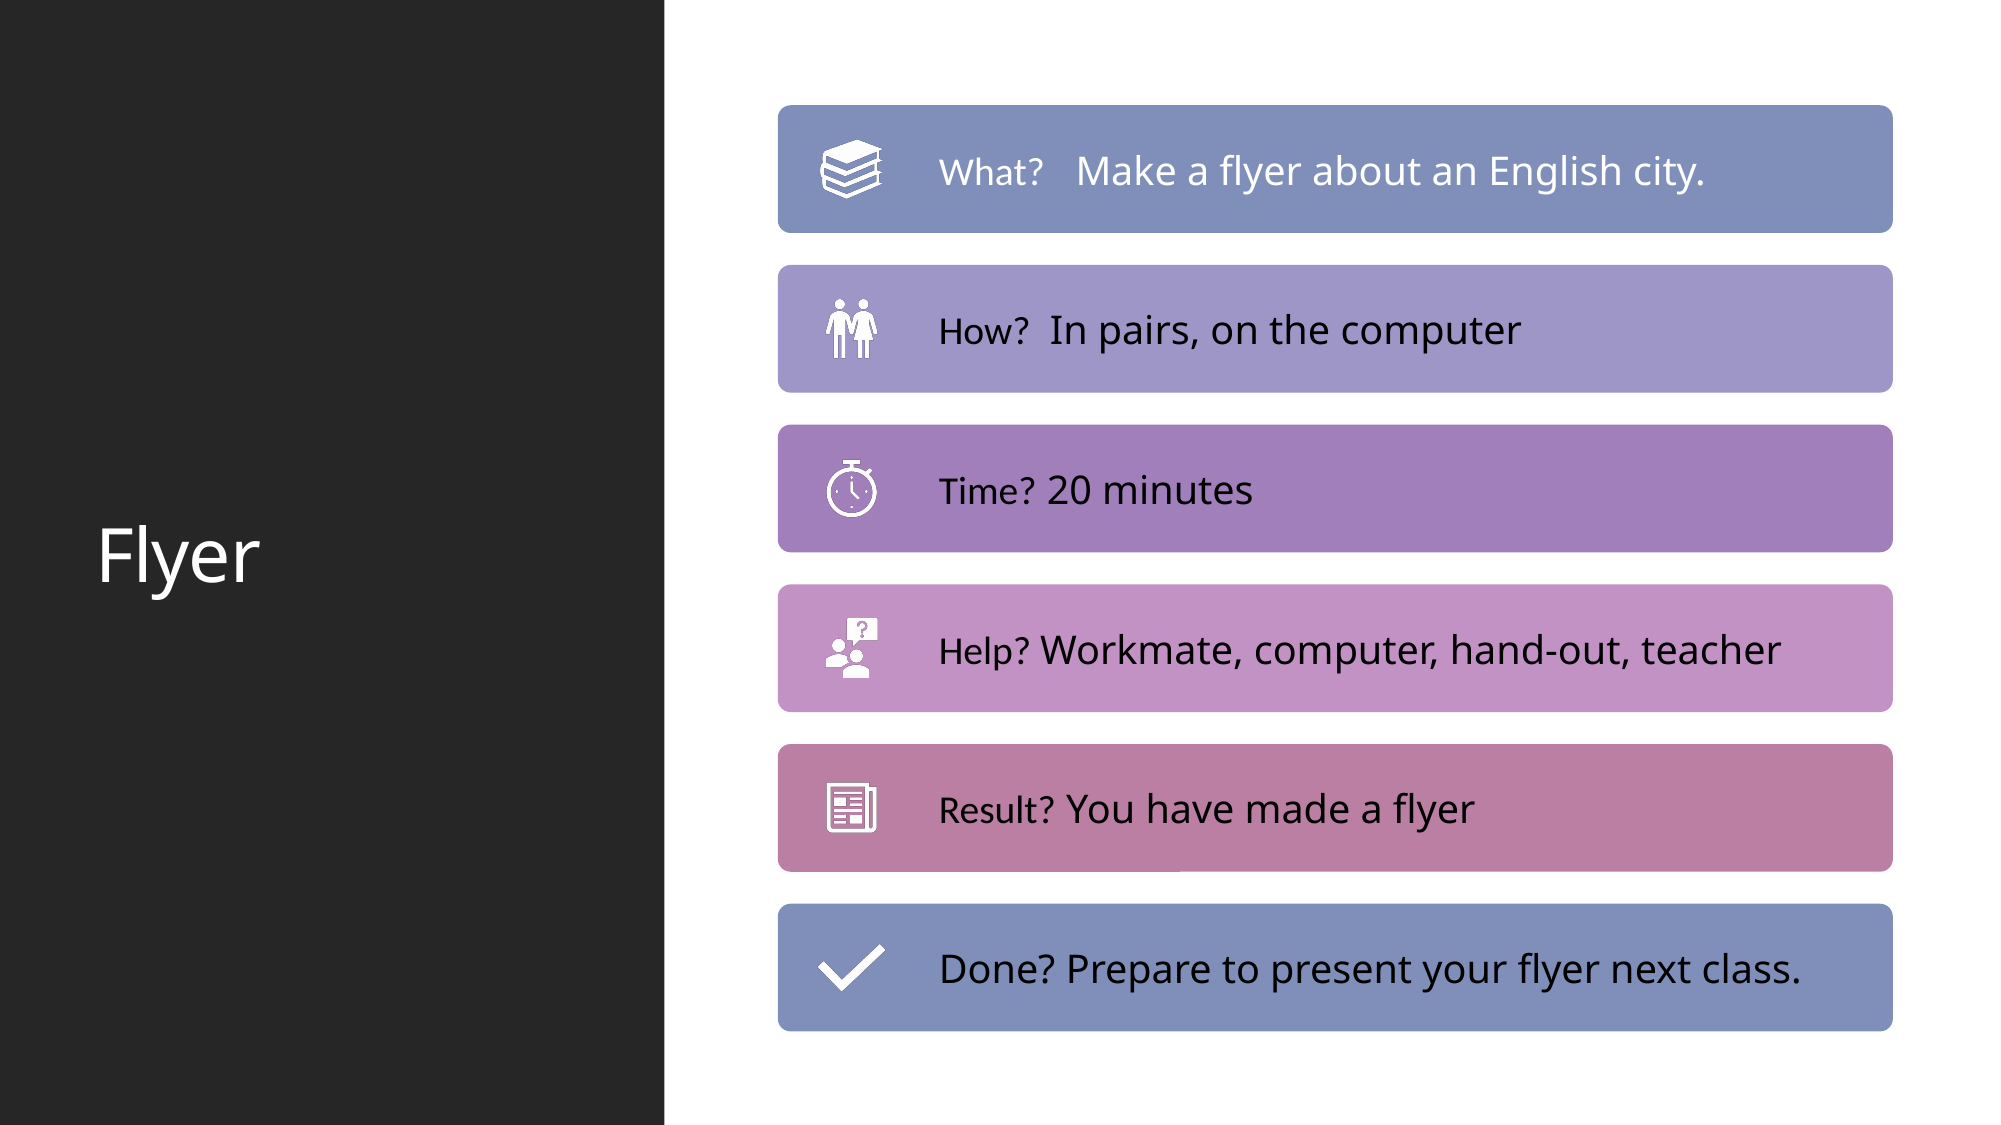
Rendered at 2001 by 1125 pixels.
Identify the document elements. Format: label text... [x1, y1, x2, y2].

title Flyer [80, 84, 587, 1032]
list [777, 104, 1894, 1033]
text_box [666, 0, 2000, 1125]
text_box [0, 0, 666, 1125]
